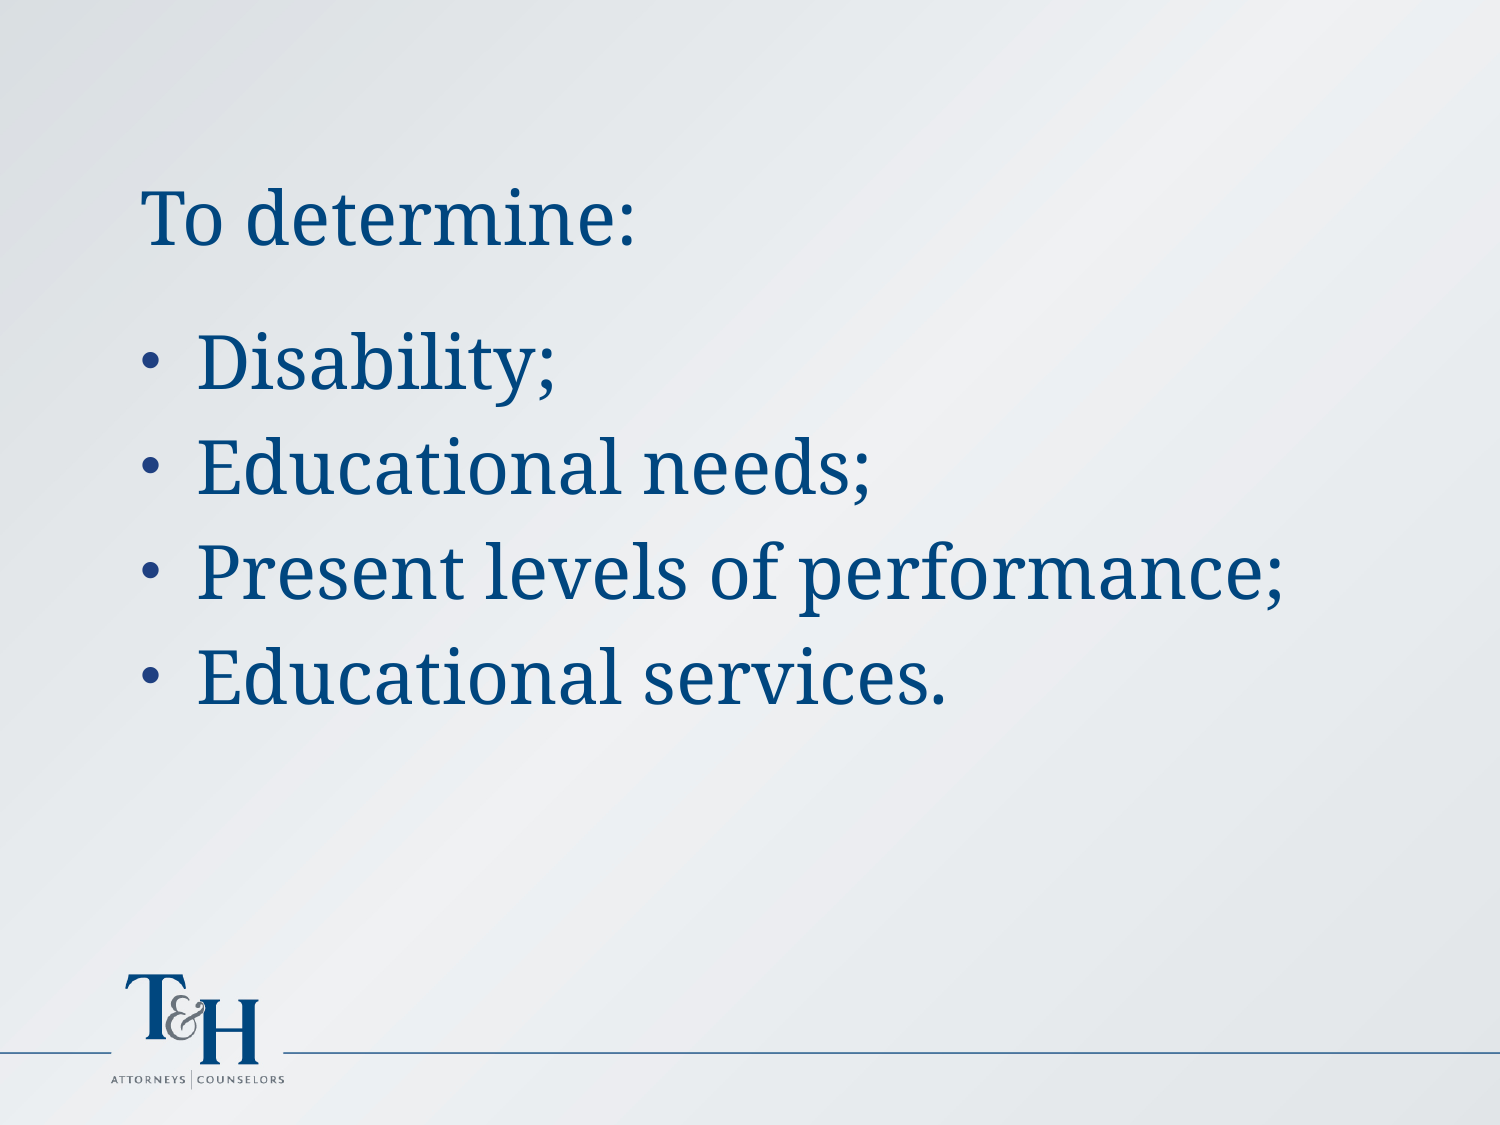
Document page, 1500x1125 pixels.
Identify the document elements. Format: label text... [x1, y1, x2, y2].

picture [0, 0, 1500, 1125]
list To determine: Disability; Educational needs; Present levels of performance; Educational services. [124, 162, 1388, 938]
